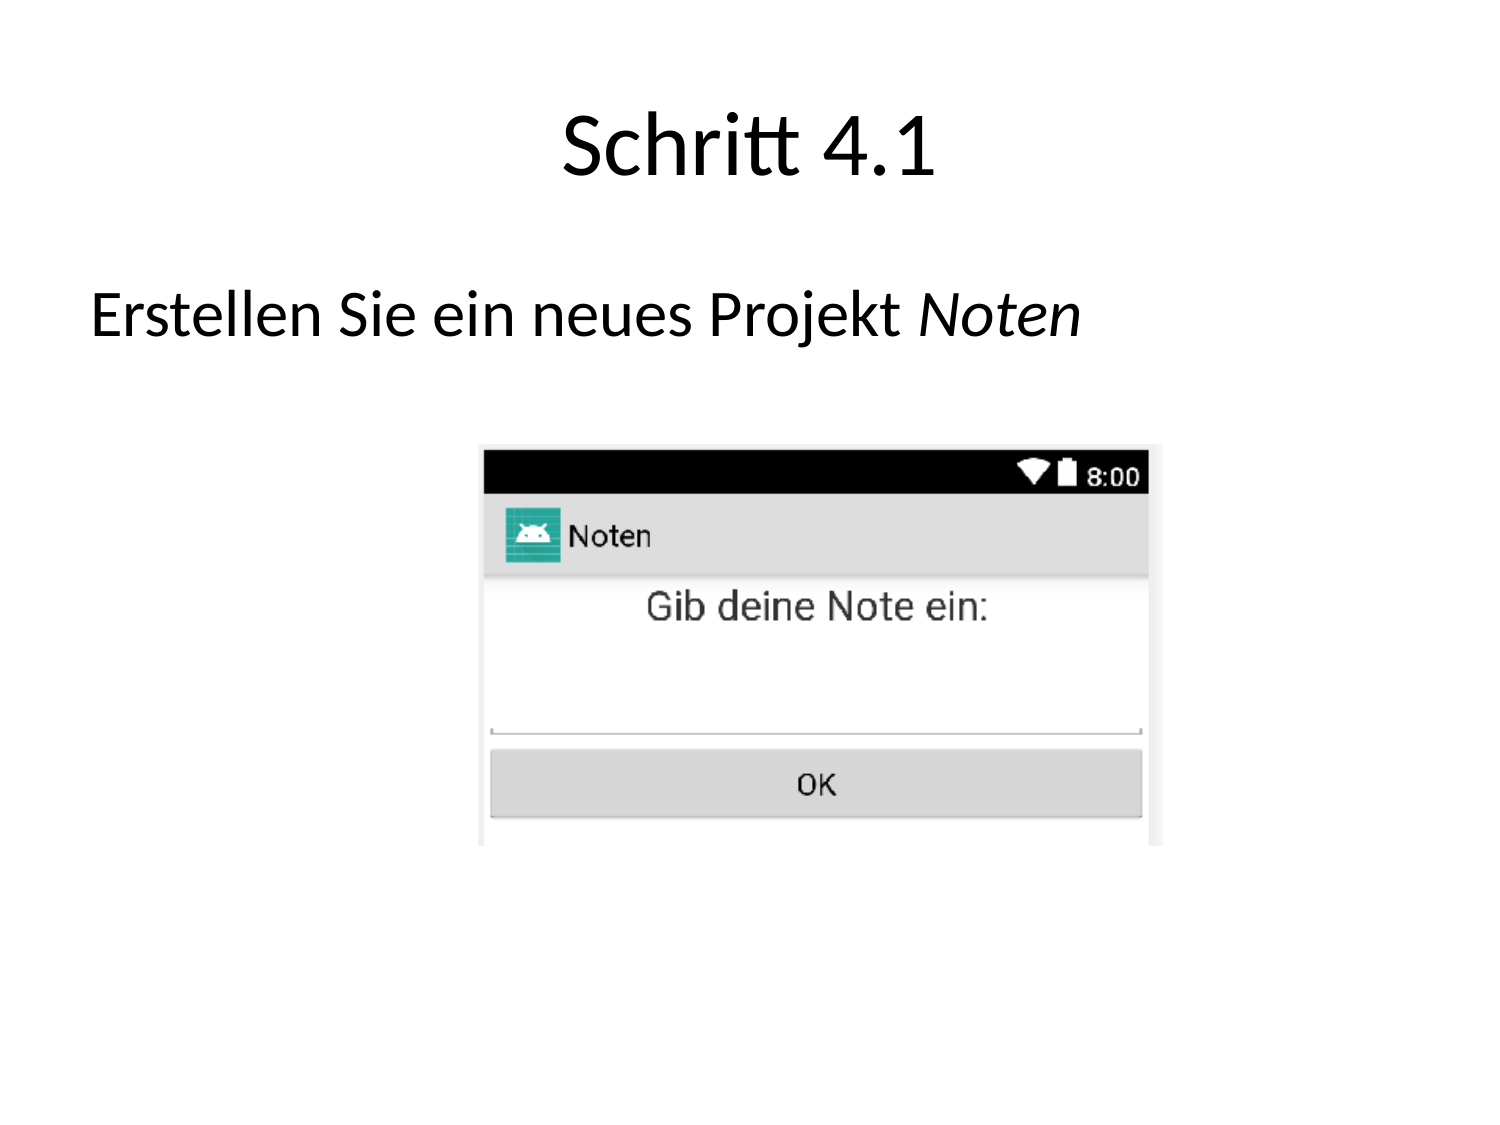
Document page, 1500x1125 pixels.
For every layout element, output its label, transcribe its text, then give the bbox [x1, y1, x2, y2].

list Erstellen Sie ein neues Projekt Noten [75, 262, 1425, 1005]
picture [478, 444, 1163, 847]
title Schritt 4.1 [75, 45, 1425, 233]
